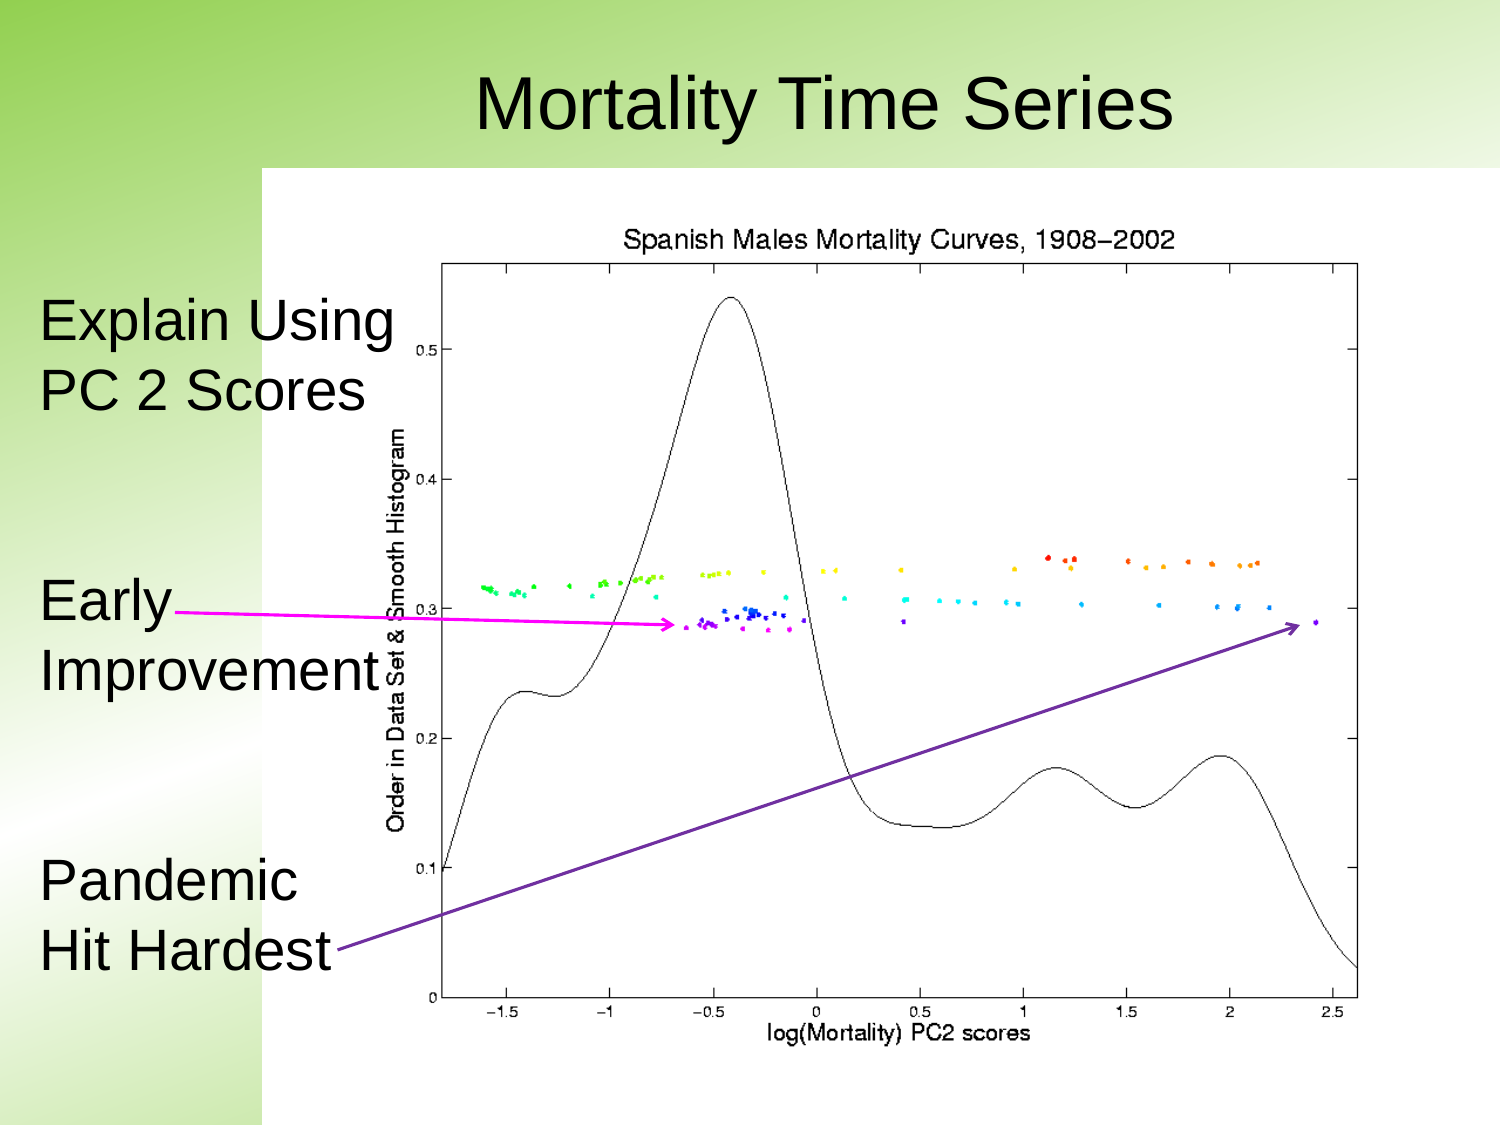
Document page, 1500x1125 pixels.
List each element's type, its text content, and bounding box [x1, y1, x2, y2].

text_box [337, 624, 1301, 951]
picture [261, 168, 1500, 1125]
title Mortality Time Series [187, 37, 1463, 163]
text_box Explain Using PC 2 Scores Early Improvement Pandemic Hit Hardest [24, 274, 256, 990]
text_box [174, 612, 676, 626]
